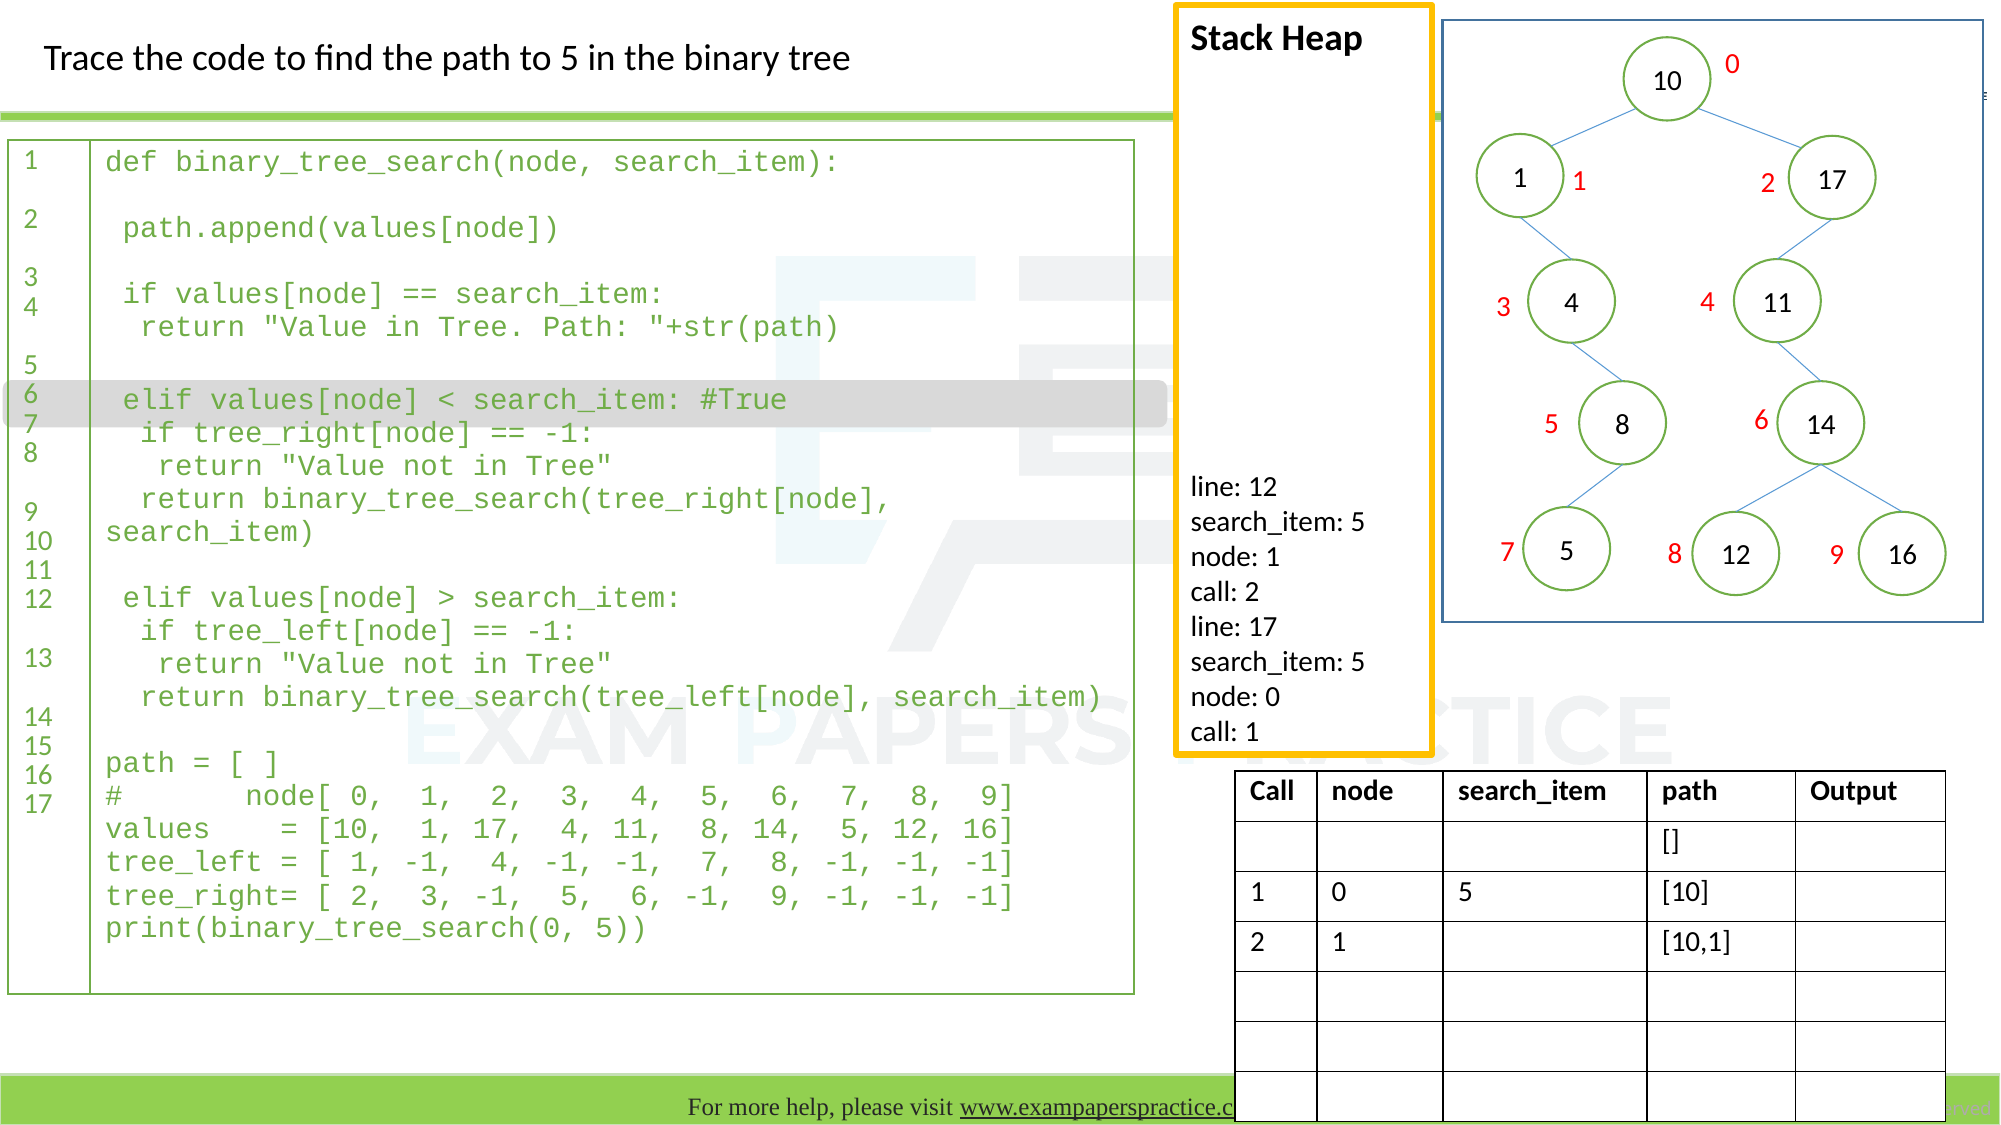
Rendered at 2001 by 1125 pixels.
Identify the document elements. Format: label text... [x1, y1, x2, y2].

table_cell [1236, 1072, 1316, 1121]
table_header search_item [1444, 772, 1646, 821]
table_cell 2 [1236, 922, 1316, 971]
table_cell [1796, 1072, 1945, 1121]
table_cell [1444, 1022, 1646, 1071]
text_box Trace the code to find the path to 5 in the binary tree [28, 25, 1072, 86]
table_cell [1318, 972, 1442, 1021]
table_cell [1444, 822, 1646, 871]
table_cell [1318, 1072, 1442, 1121]
table_cell [1444, 922, 1646, 971]
table_cell [1796, 922, 1945, 971]
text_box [1442, 20, 1984, 623]
table_header def binary_tree_search(node, search_item): path.append(values[node]) if values[node] == search_item: return "Value in Tree. Path: "+str(path) elif values[node] < search_item: #True if tree_right[node] == -1: return "Value not in Tree" return binary_tree_search(tree_right[node], search_item) elif values[node] > search_item: if tree_left[node] == -1: return "Value not in Tree" return binary_tree_search(tree_left[node], search_item) path = [ ] # node[ 0, 1, 2, 3, 4, 5, 6, 7, 8, 9] values = [10, 1, 17, 4, 11, 8, 14, 5, 12, 16] tree_left = [ 1, -1, 4, -1, -1, 7, 8, -1, -1, -1] tree_right= [ 2, 3, -1, 5, 6, -1, 9, -1, -1, -1] print(binary_tree_search(0, 5)) [91, 141, 1133, 993]
table_cell 5 [1444, 872, 1646, 921]
table_cell [1444, 972, 1646, 1021]
table_cell [1236, 822, 1316, 871]
table_cell [1648, 1022, 1795, 1071]
table_header path [1648, 772, 1795, 821]
table_cell [1796, 872, 1945, 921]
table_cell [1796, 822, 1945, 871]
table_cell [] [1648, 822, 1795, 871]
table_header 1 2 3 4 5 6 7 8 9 10 11 12 13 14 15 16 17 [9, 141, 89, 993]
table_cell [1648, 972, 1795, 1021]
table_cell 0 [1318, 872, 1442, 921]
table_cell [1236, 972, 1316, 1021]
table_cell [10,1] [1648, 922, 1795, 971]
table_cell 1 [1236, 872, 1316, 921]
table_cell [1444, 1072, 1646, 1121]
text_box [2, 381, 7, 427]
table_header Output [1796, 772, 1945, 821]
table_header Call [1236, 772, 1316, 821]
table_cell [1796, 972, 1945, 1021]
text_box Stack Heap line: 12 search_item: 5 node: 1 call: 2 line: 17 search_item: 5 node: 0 call: 1 [1175, 5, 1432, 755]
table_cell [1236, 1022, 1316, 1071]
table_cell [10] [1648, 872, 1795, 921]
table_cell 1 [1318, 922, 1442, 971]
table_cell [1648, 1072, 1795, 1121]
text_box [1135, 380, 1168, 428]
table_cell [1318, 1022, 1442, 1071]
table_header node [1318, 772, 1442, 821]
table_cell [1796, 1022, 1945, 1071]
table_cell [1318, 822, 1442, 871]
